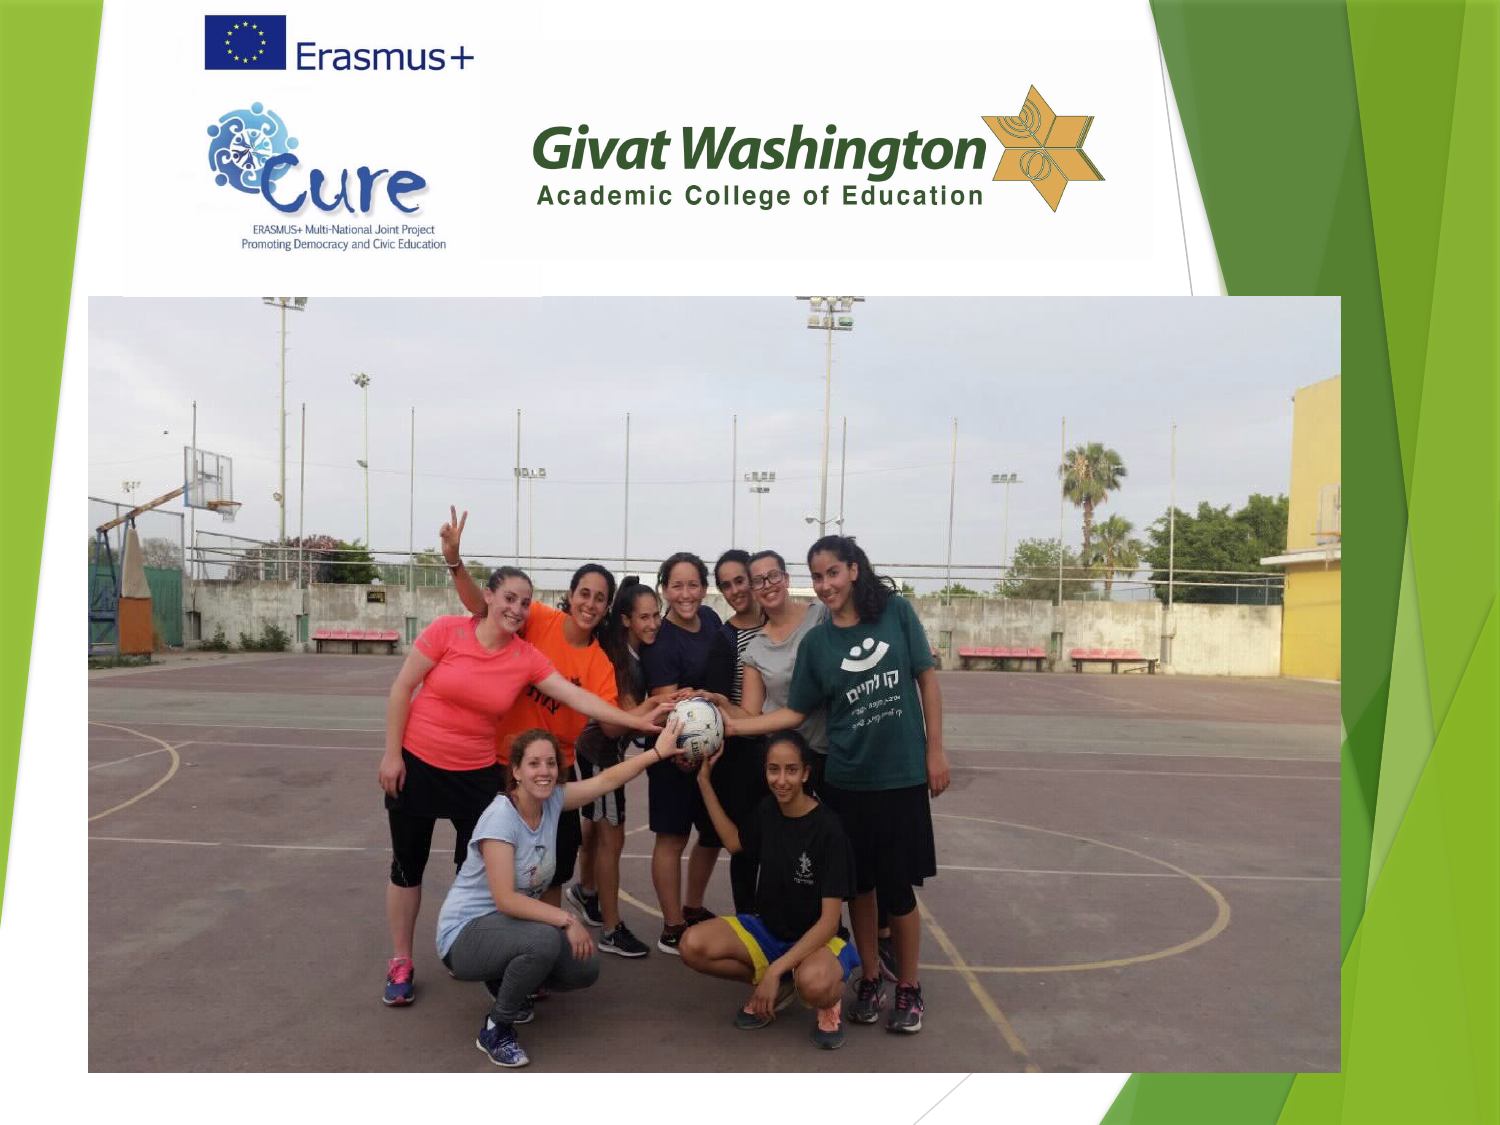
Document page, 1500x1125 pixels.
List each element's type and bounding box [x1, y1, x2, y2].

picture [1153, 37, 1164, 251]
text_box [123, 0, 1153, 297]
picture [87, 295, 1341, 1073]
